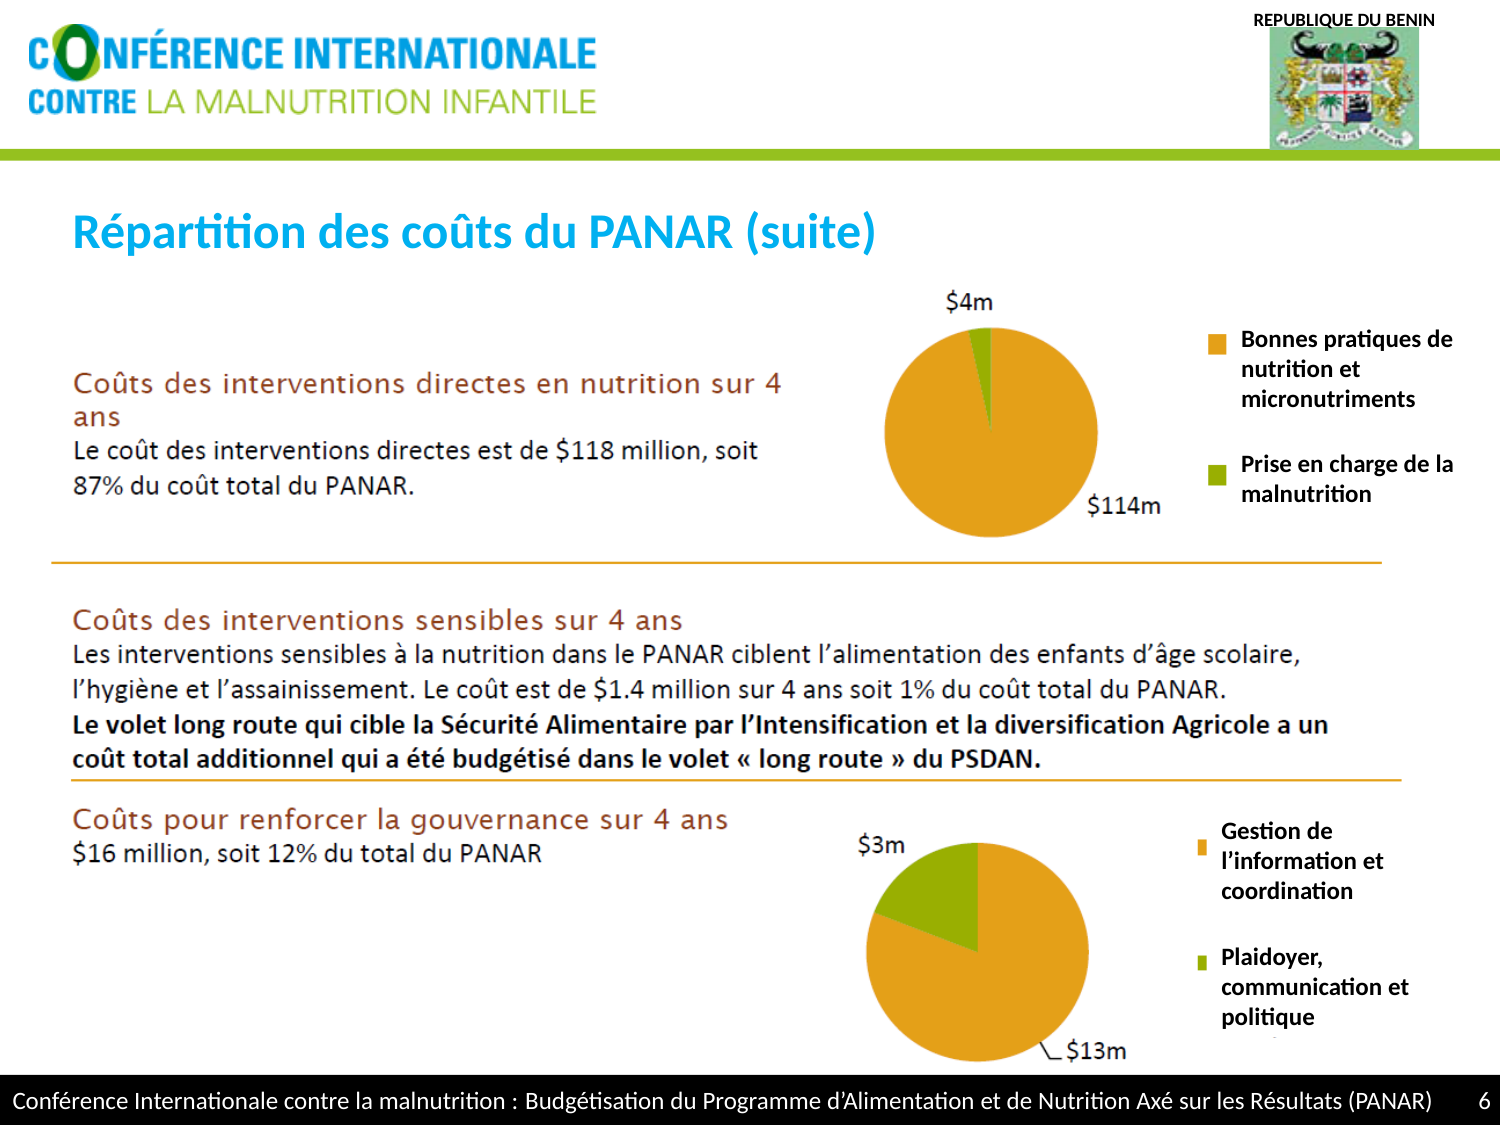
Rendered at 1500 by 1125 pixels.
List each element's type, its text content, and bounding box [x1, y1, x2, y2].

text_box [40, 266, 1479, 1075]
picture [1269, 27, 1420, 150]
picture [29, 24, 597, 115]
text_box [0, 147, 1500, 163]
text_box Répartition des coûts du PANAR (suite) [57, 191, 893, 265]
text_box REPUBLIQUE DU BENIN [1238, 0, 1451, 38]
footer Conférence Internationale contre la malnutrition : Budgétisation du Programme d’Alimentation et de Nutrition Axé sur les Résultats (PANAR) [0, 1069, 1459, 1125]
slide_number 6 [1459, 1069, 1500, 1125]
